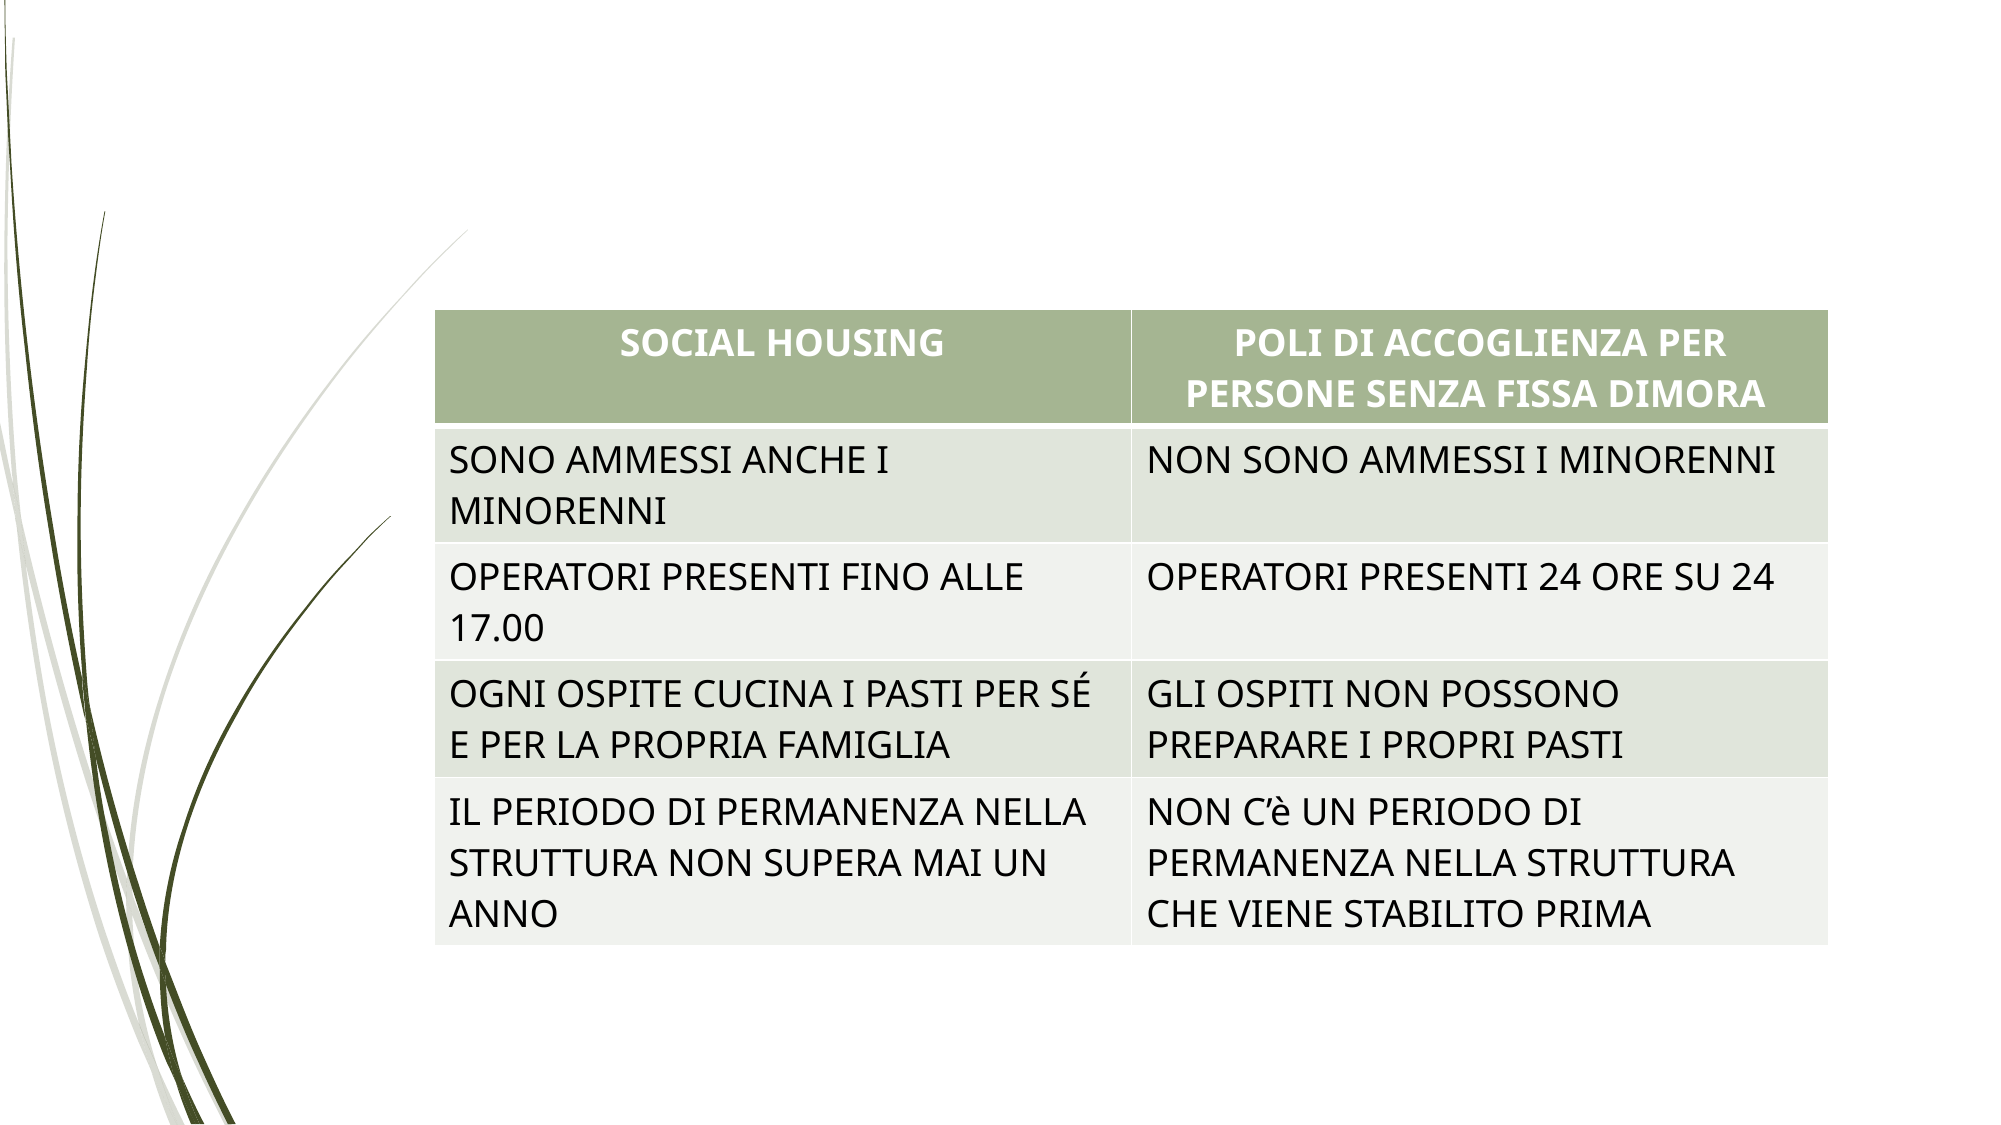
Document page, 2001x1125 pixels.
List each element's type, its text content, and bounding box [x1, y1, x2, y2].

table_cell NON C’è UN PERIODO DI PERMANENZA NELLA STRUTTURA CHE VIENE STABILITO PRIMA [1132, 778, 1828, 945]
table_cell GLI OSPITI NON POSSONO PREPARARE I PROPRI PASTI [1132, 661, 1828, 777]
table_header SOCIAL HOUSING [435, 310, 1131, 423]
table_cell OGNI OSPITE CUCINA I PASTI PER SÉ E PER LA PROPRIA FAMIGLIA [435, 661, 1131, 777]
table_cell SONO AMMESSI ANCHE I MINORENNI [435, 429, 1131, 542]
table_cell OPERATORI PRESENTI 24 ORE SU 24 [1132, 544, 1828, 659]
table_cell NON SONO AMMESSI I MINORENNI [1132, 429, 1828, 542]
table_header POLI DI ACCOGLIENZA PER PERSONE SENZA FISSA DIMORA [1132, 310, 1828, 423]
table_cell IL PERIODO DI PERMANENZA NELLA STRUTTURA NON SUPERA MAI UN ANNO [435, 778, 1131, 945]
table_cell OPERATORI PRESENTI FINO ALLE 17.00 [435, 544, 1131, 659]
